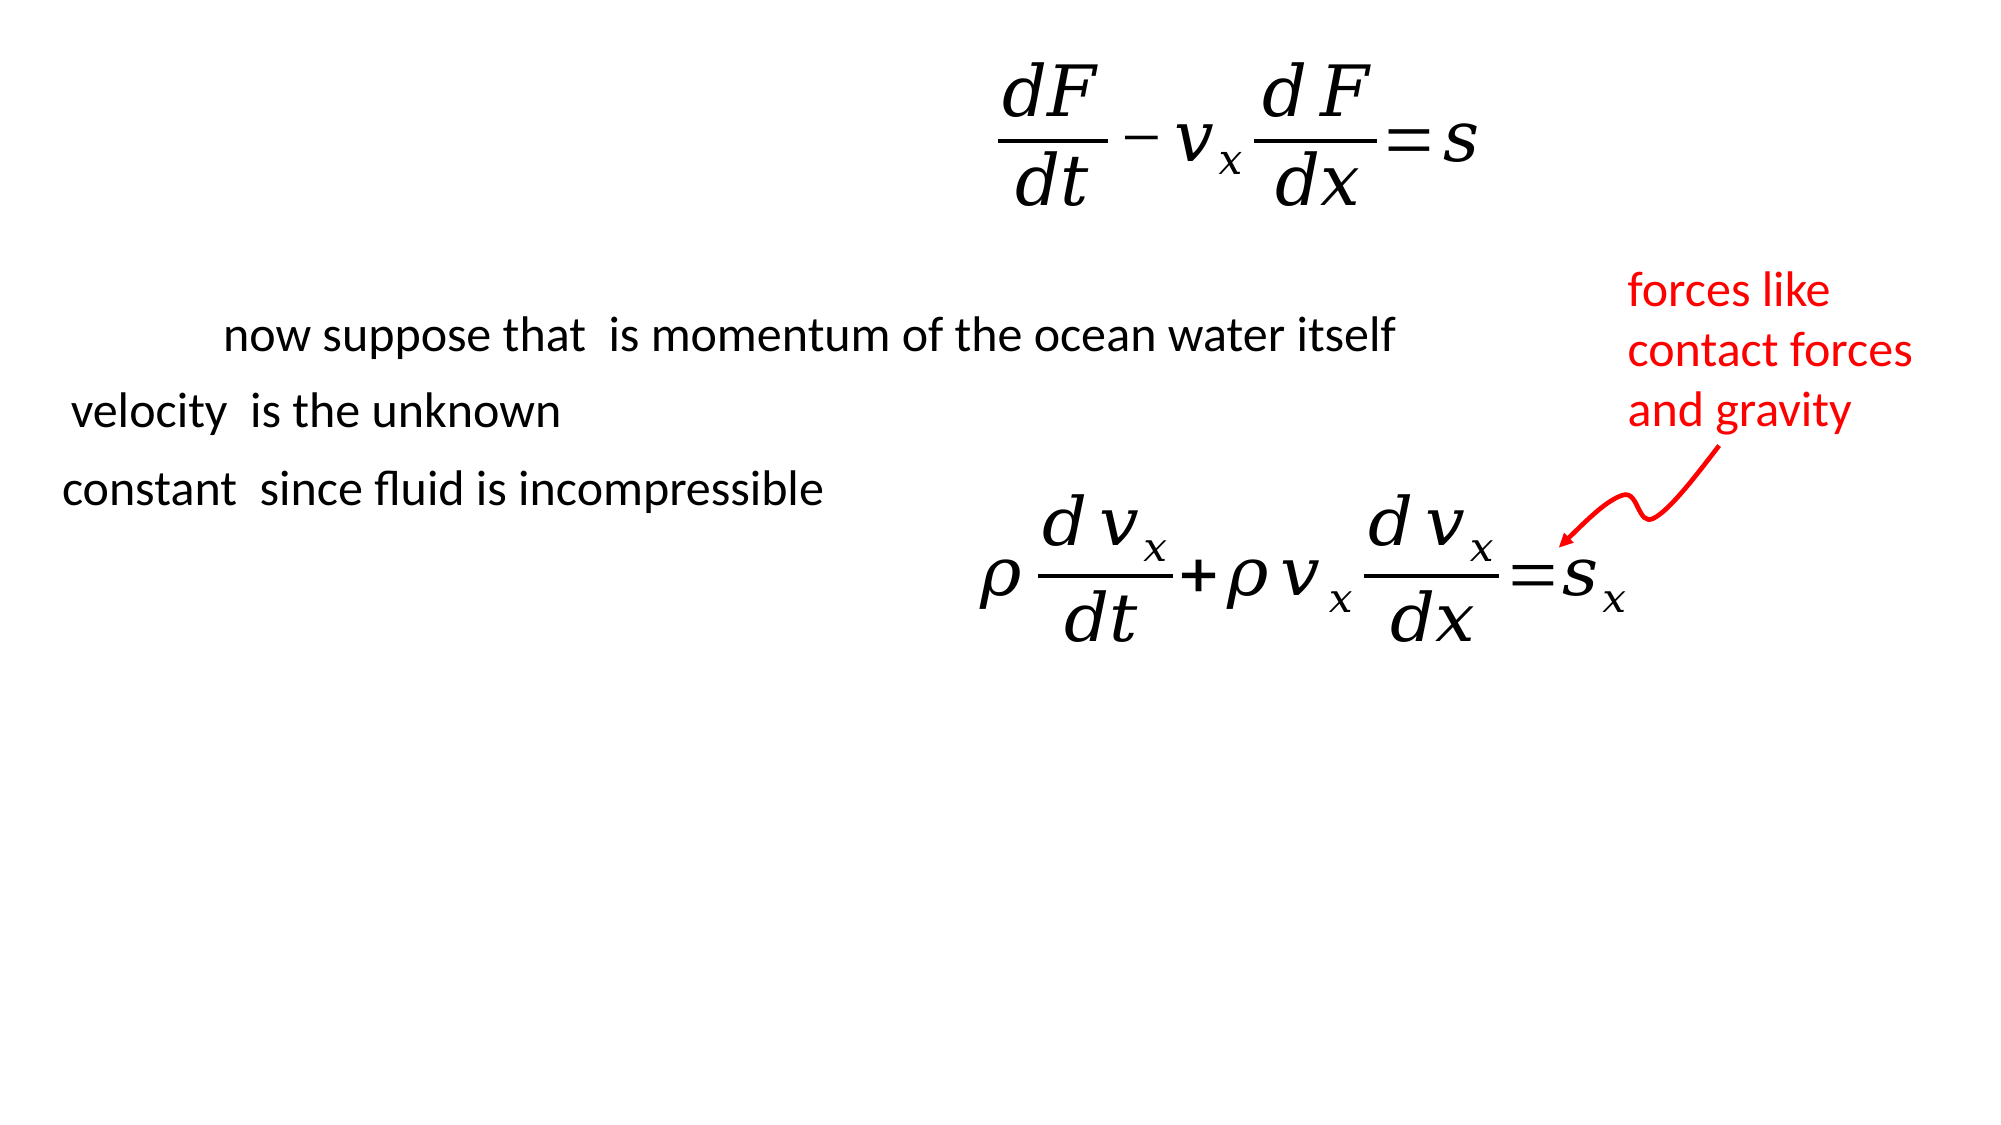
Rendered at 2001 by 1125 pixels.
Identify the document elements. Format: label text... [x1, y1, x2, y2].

text_box [1558, 444, 1720, 548]
text_box forces like contact forces and gravity [1613, 248, 1952, 444]
